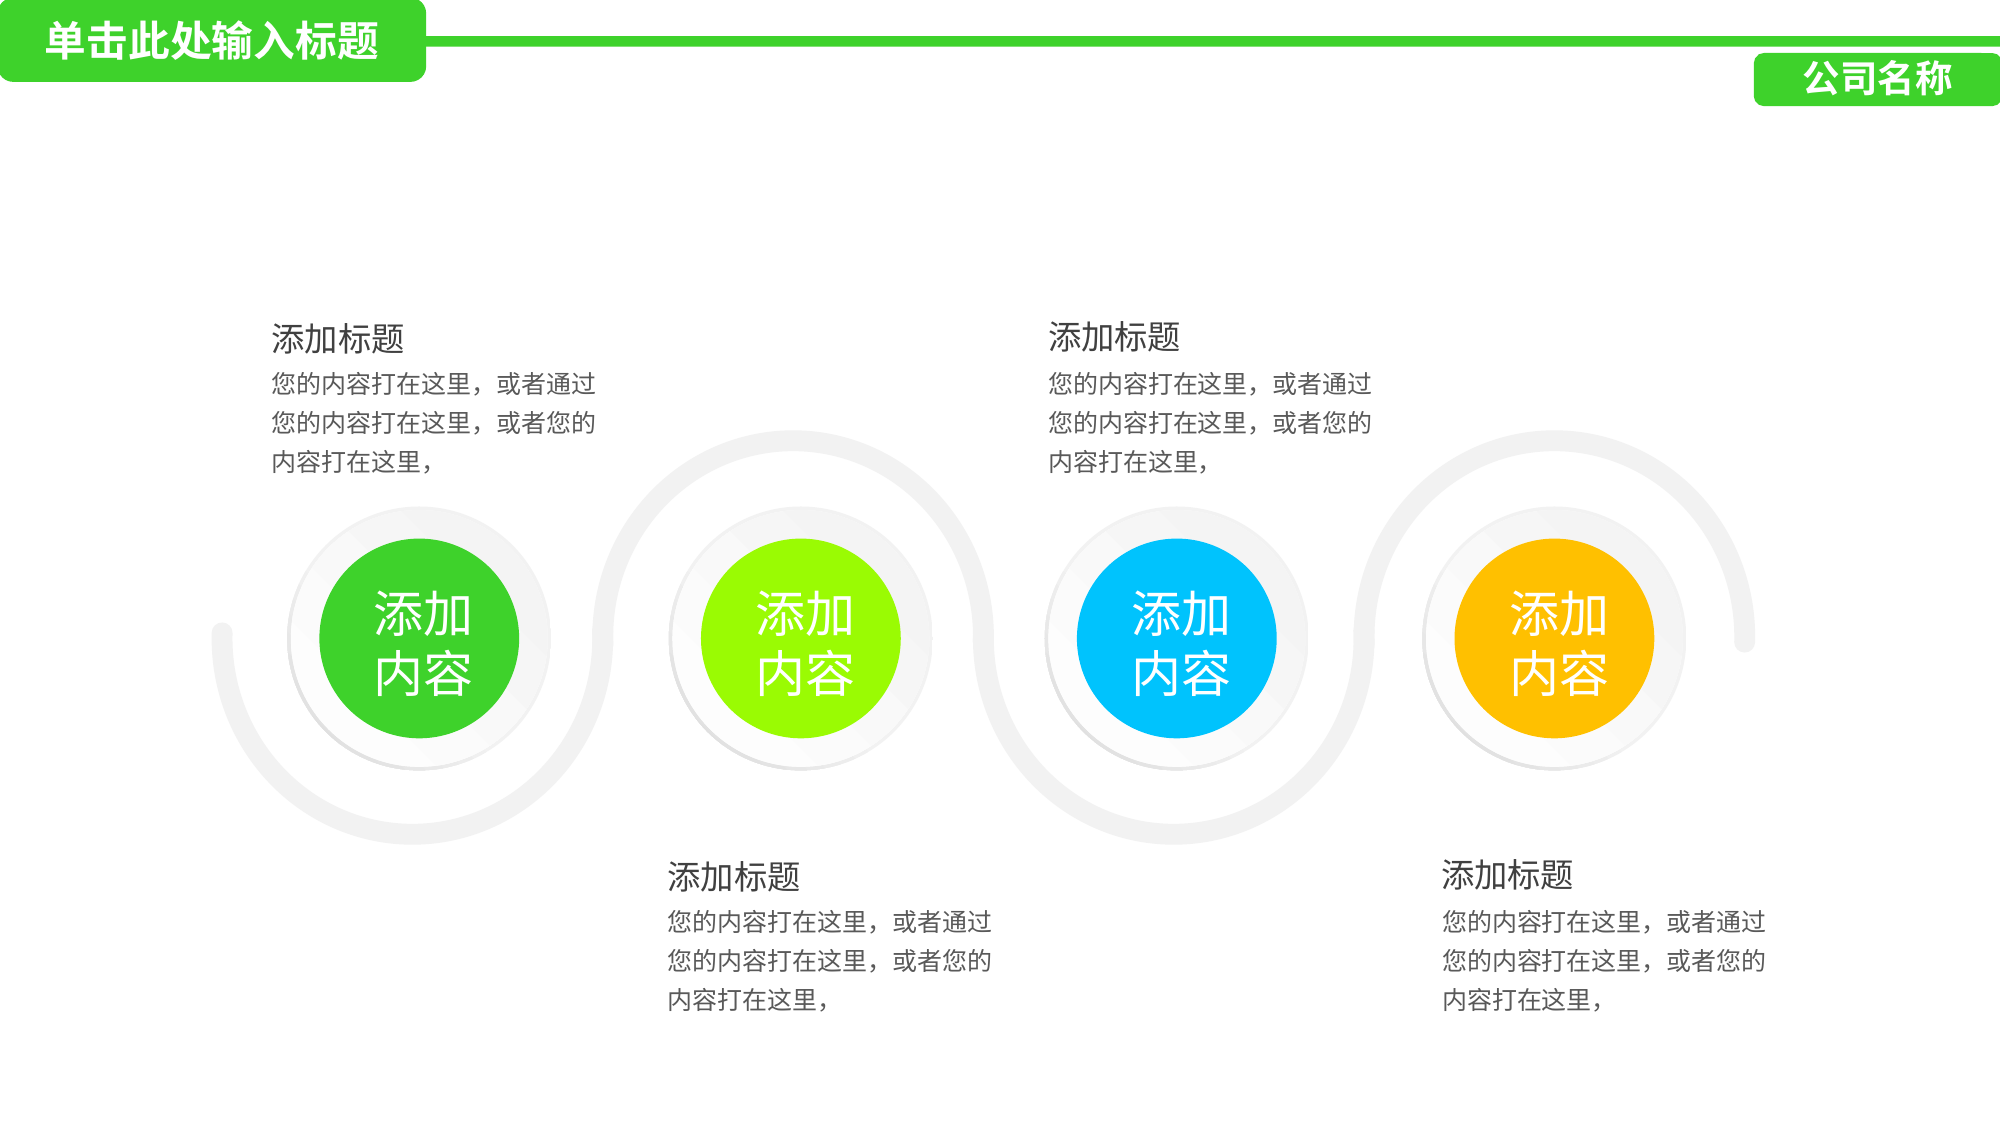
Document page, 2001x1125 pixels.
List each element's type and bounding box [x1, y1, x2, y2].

text_box [668, 506, 933, 771]
text_box [1422, 506, 1687, 771]
text_box [251, 297, 617, 489]
text_box [1421, 834, 1788, 1026]
text_box [647, 835, 1013, 1026]
text_box [287, 506, 552, 771]
text_box [1044, 506, 1309, 771]
text_box [222, 440, 1745, 835]
text_box [427, 35, 2000, 48]
text_box [0, 0, 424, 80]
text_box [1027, 296, 1394, 489]
text_box [1756, 47, 2000, 108]
